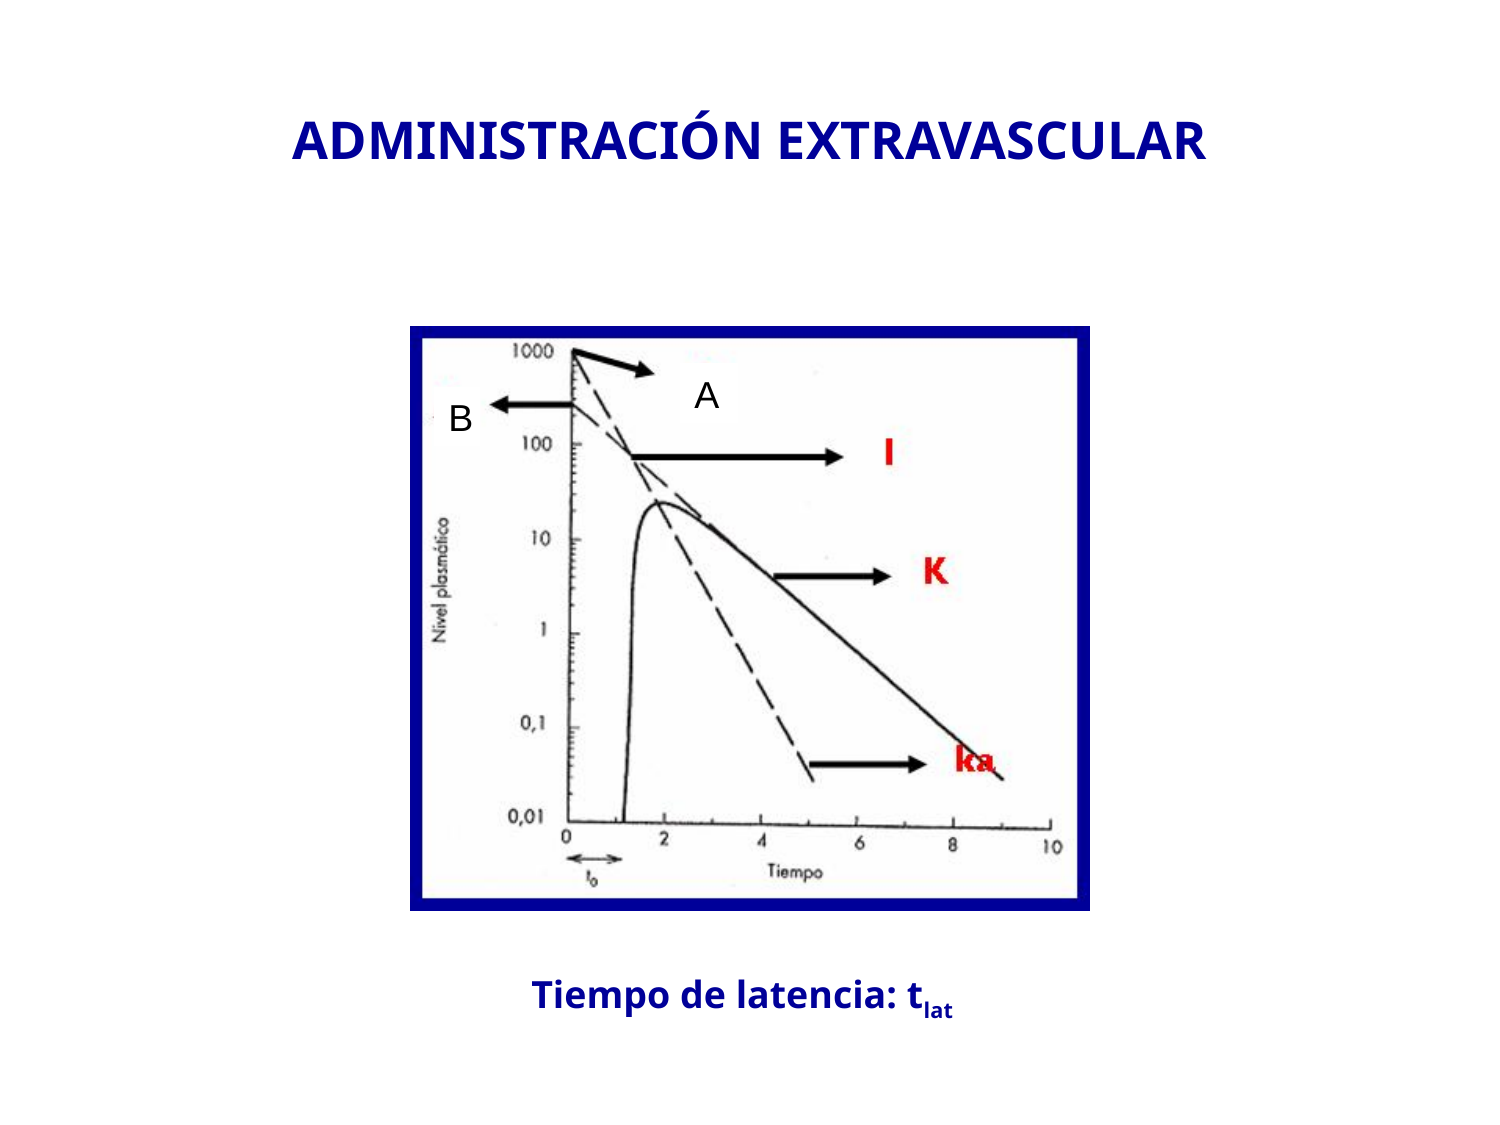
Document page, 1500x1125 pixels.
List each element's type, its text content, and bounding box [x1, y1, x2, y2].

text_box Tiempo de latencia: tlat [516, 964, 968, 1030]
title ADMINISTRACIÓN EXTRAVASCULAR [74, 44, 1426, 233]
picture [410, 326, 1090, 911]
